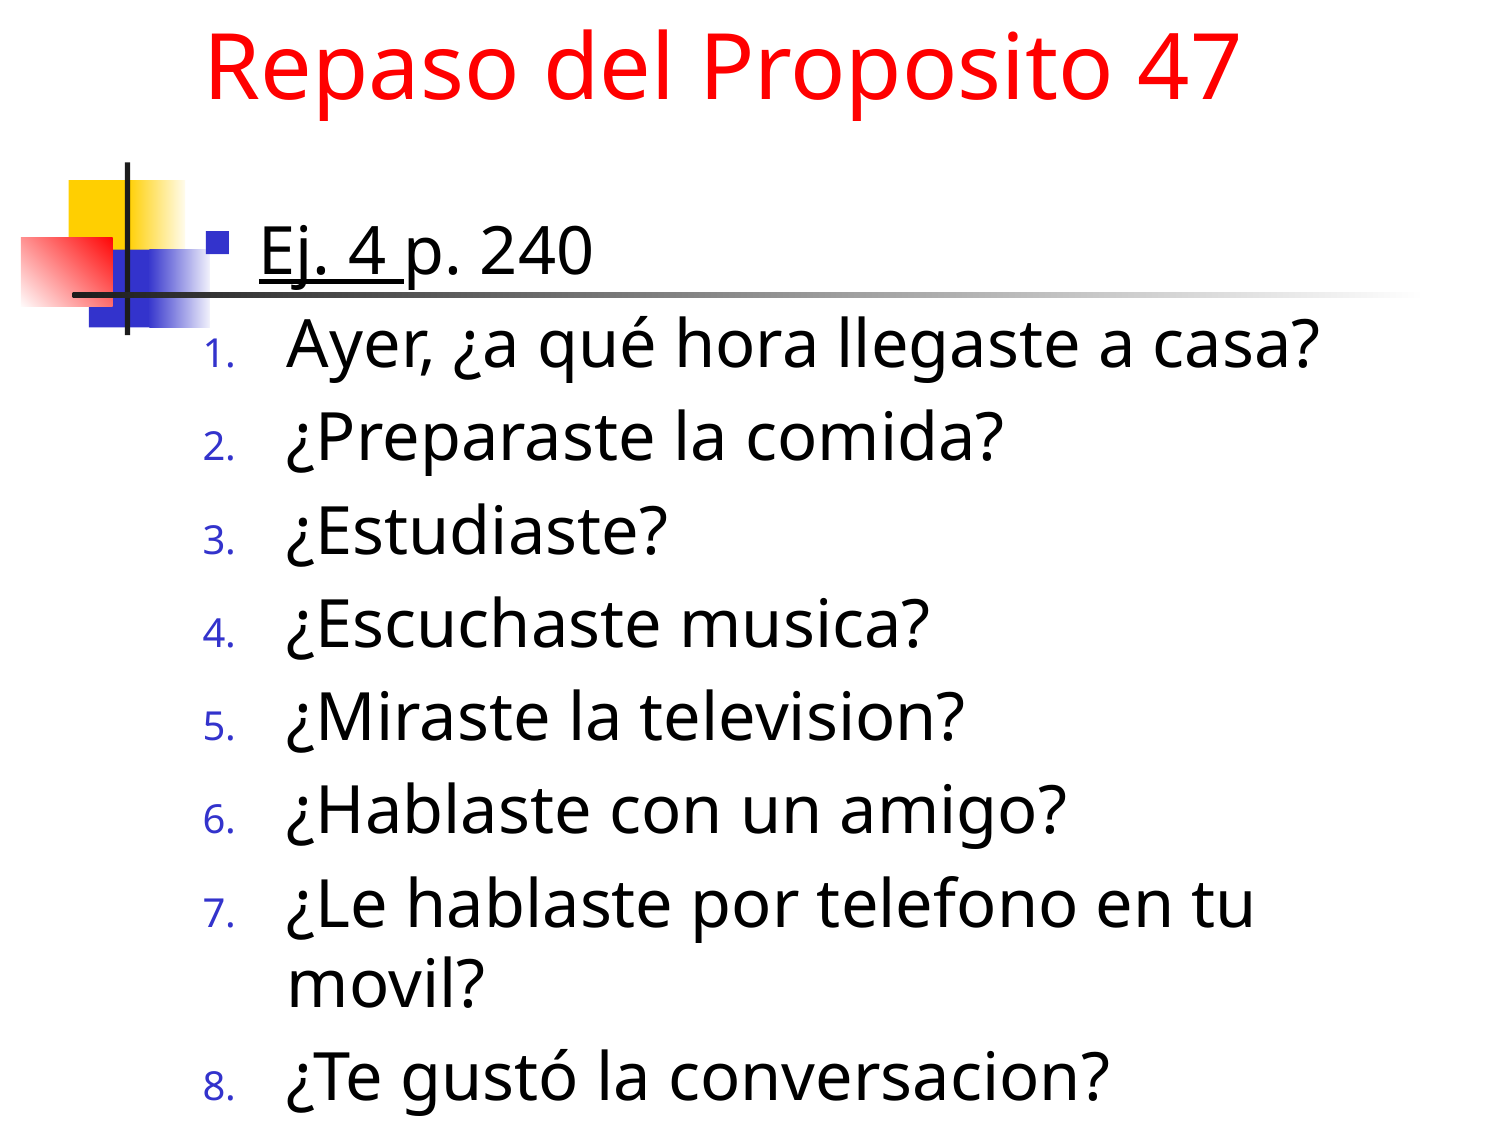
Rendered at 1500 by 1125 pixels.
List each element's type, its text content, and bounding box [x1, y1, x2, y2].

title Repaso del Proposito 47 [188, 0, 1468, 125]
list Ej. 4 p. 240 Ayer, ¿a qué hora llegaste a casa? ¿Preparaste la comida? ¿Estudiaste? ¿Escuchaste musica? ¿Miraste la television? ¿Hablaste con un amigo? ¿Le hablaste por telefono en tu movil? ¿Te gustó la conversacion? [187, 200, 1463, 875]
